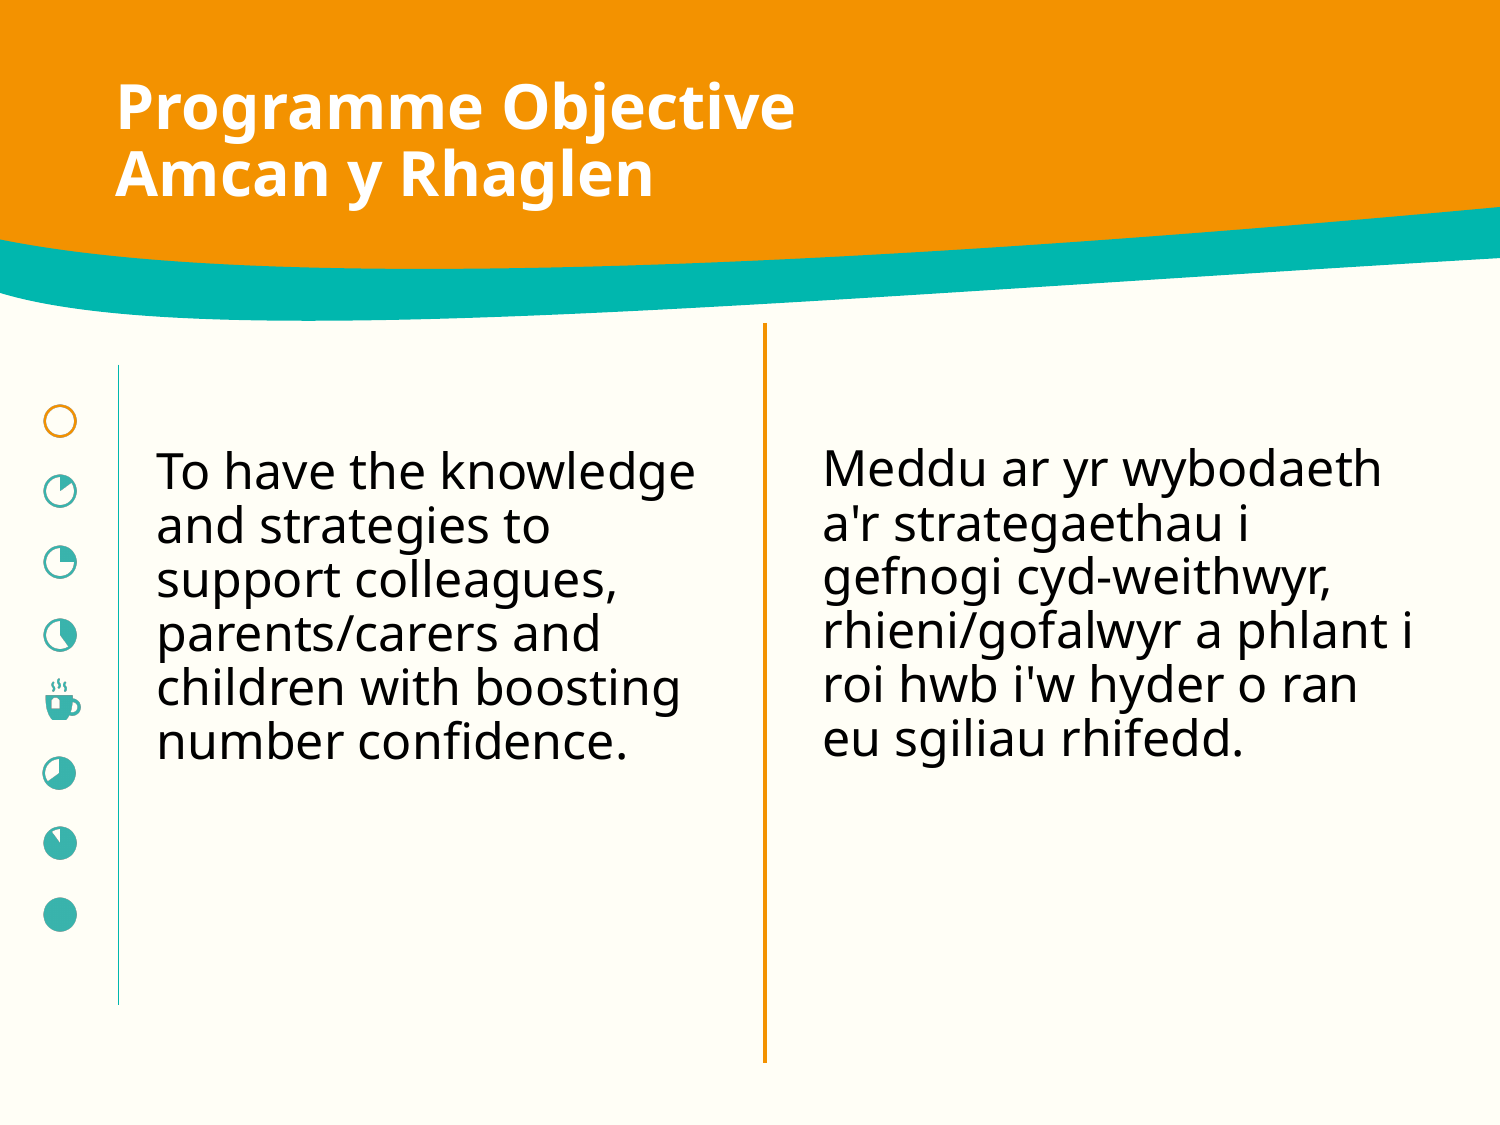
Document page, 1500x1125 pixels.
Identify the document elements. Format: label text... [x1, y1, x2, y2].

text_box Meddu ar yr wybodaeth a'r strategaethau i gefnogi cyd-weithwyr, rhieni/gofalwyr a phlant i roi hwb i'w hyder o ran eu sgiliau rhifedd. [807, 436, 1433, 835]
picture [36, 672, 90, 726]
picture [39, 614, 81, 656]
picture [38, 752, 80, 794]
list Programme Objective Amcan y Rhaglen [100, 67, 1411, 258]
list To have the knowledge and strategies to support colleagues, parents/carers and children with boosting number confidence. [141, 438, 720, 837]
picture [39, 400, 81, 442]
picture [39, 470, 81, 512]
picture [39, 541, 81, 583]
picture [39, 893, 81, 936]
picture [39, 822, 81, 864]
